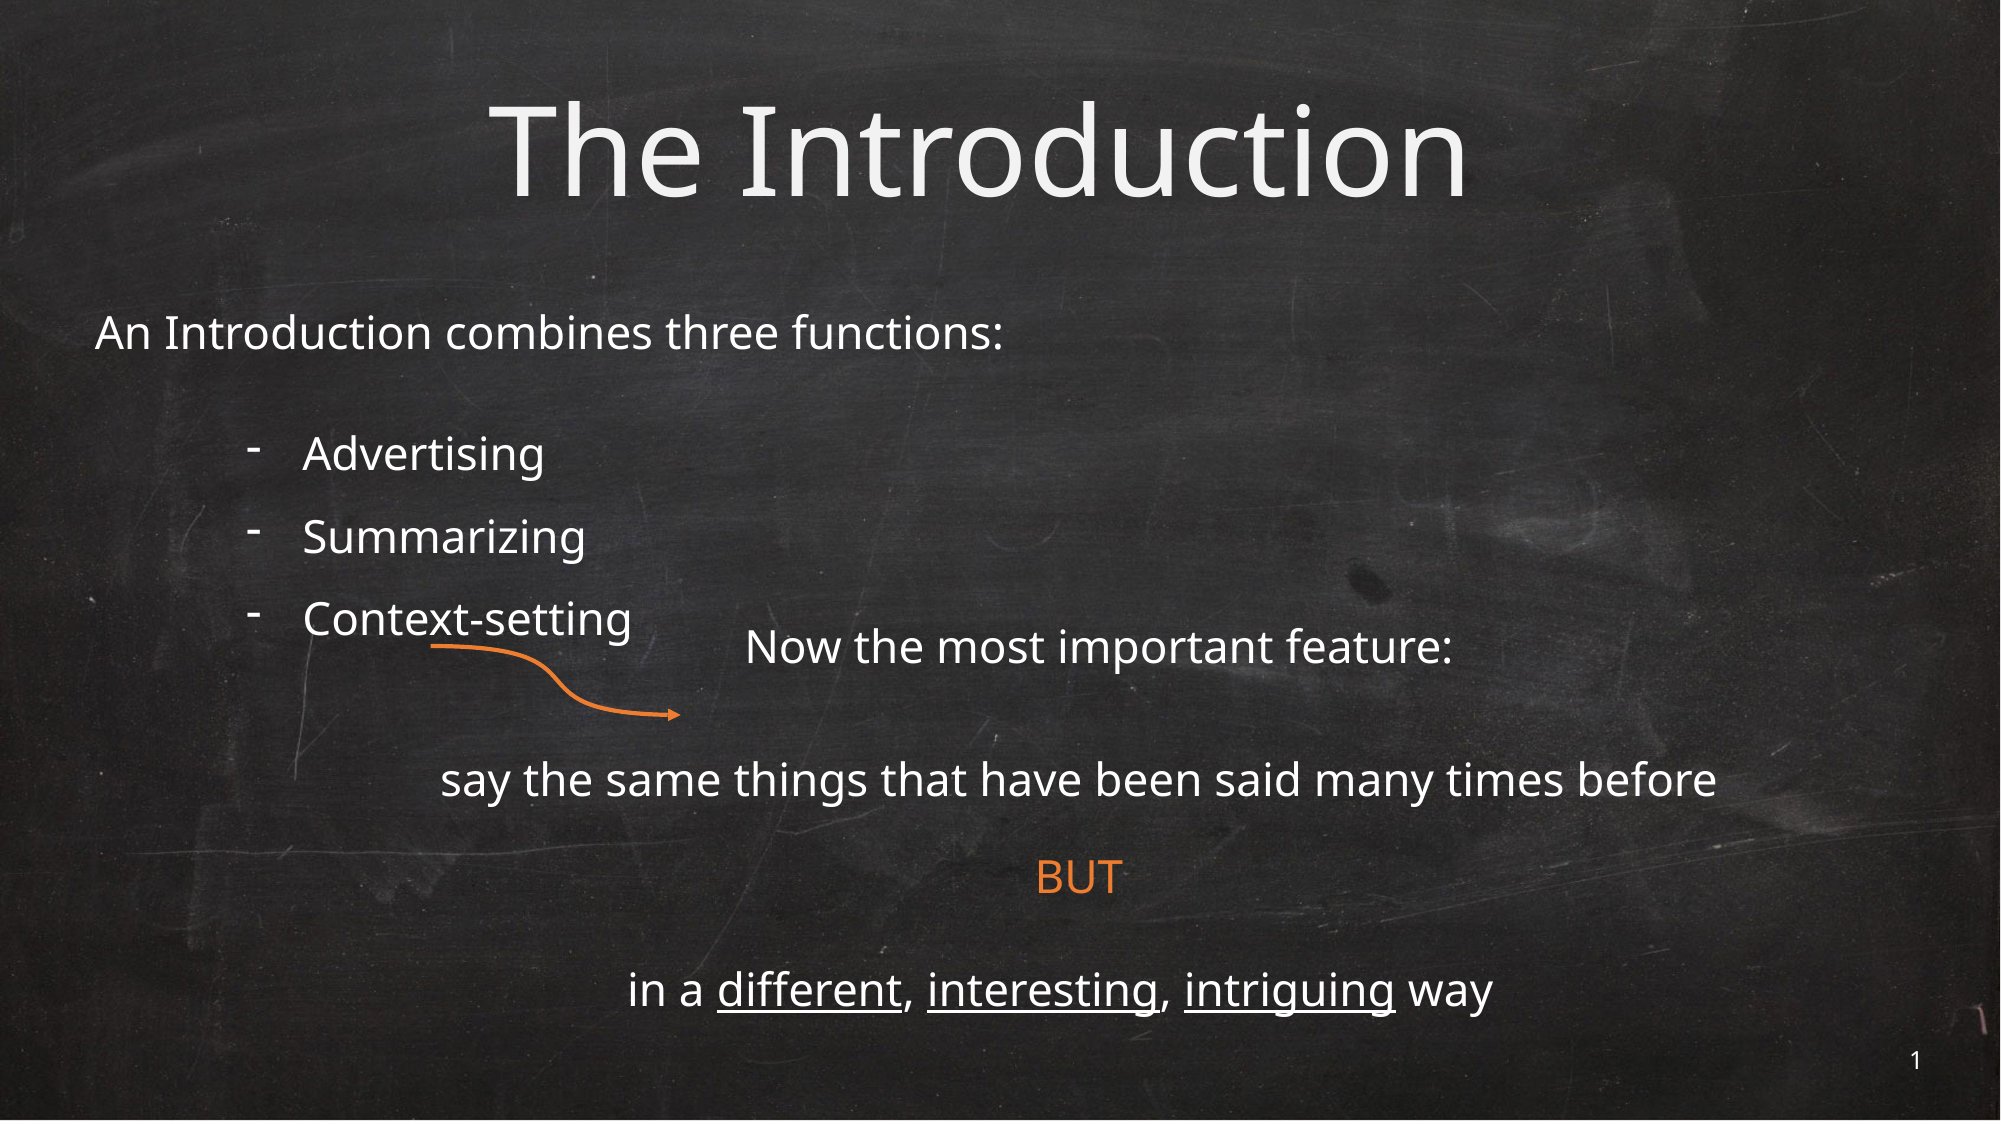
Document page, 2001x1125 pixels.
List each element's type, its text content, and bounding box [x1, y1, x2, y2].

text_box Now the most important feature: [729, 610, 1469, 681]
text_box BUT [1019, 840, 1139, 911]
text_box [430, 645, 681, 715]
text_box say the same things that have been said many times before [425, 743, 1734, 813]
text_box Advertising Summarizing Context-setting [231, 390, 881, 653]
text_box in a different, interesting, intriguing way [612, 953, 1508, 1023]
text_box An Introduction combines three functions: [79, 296, 1020, 367]
slide_number 1 [1588, 1031, 1939, 1092]
picture [0, 0, 2001, 1125]
title The Introduction [231, 63, 1732, 232]
